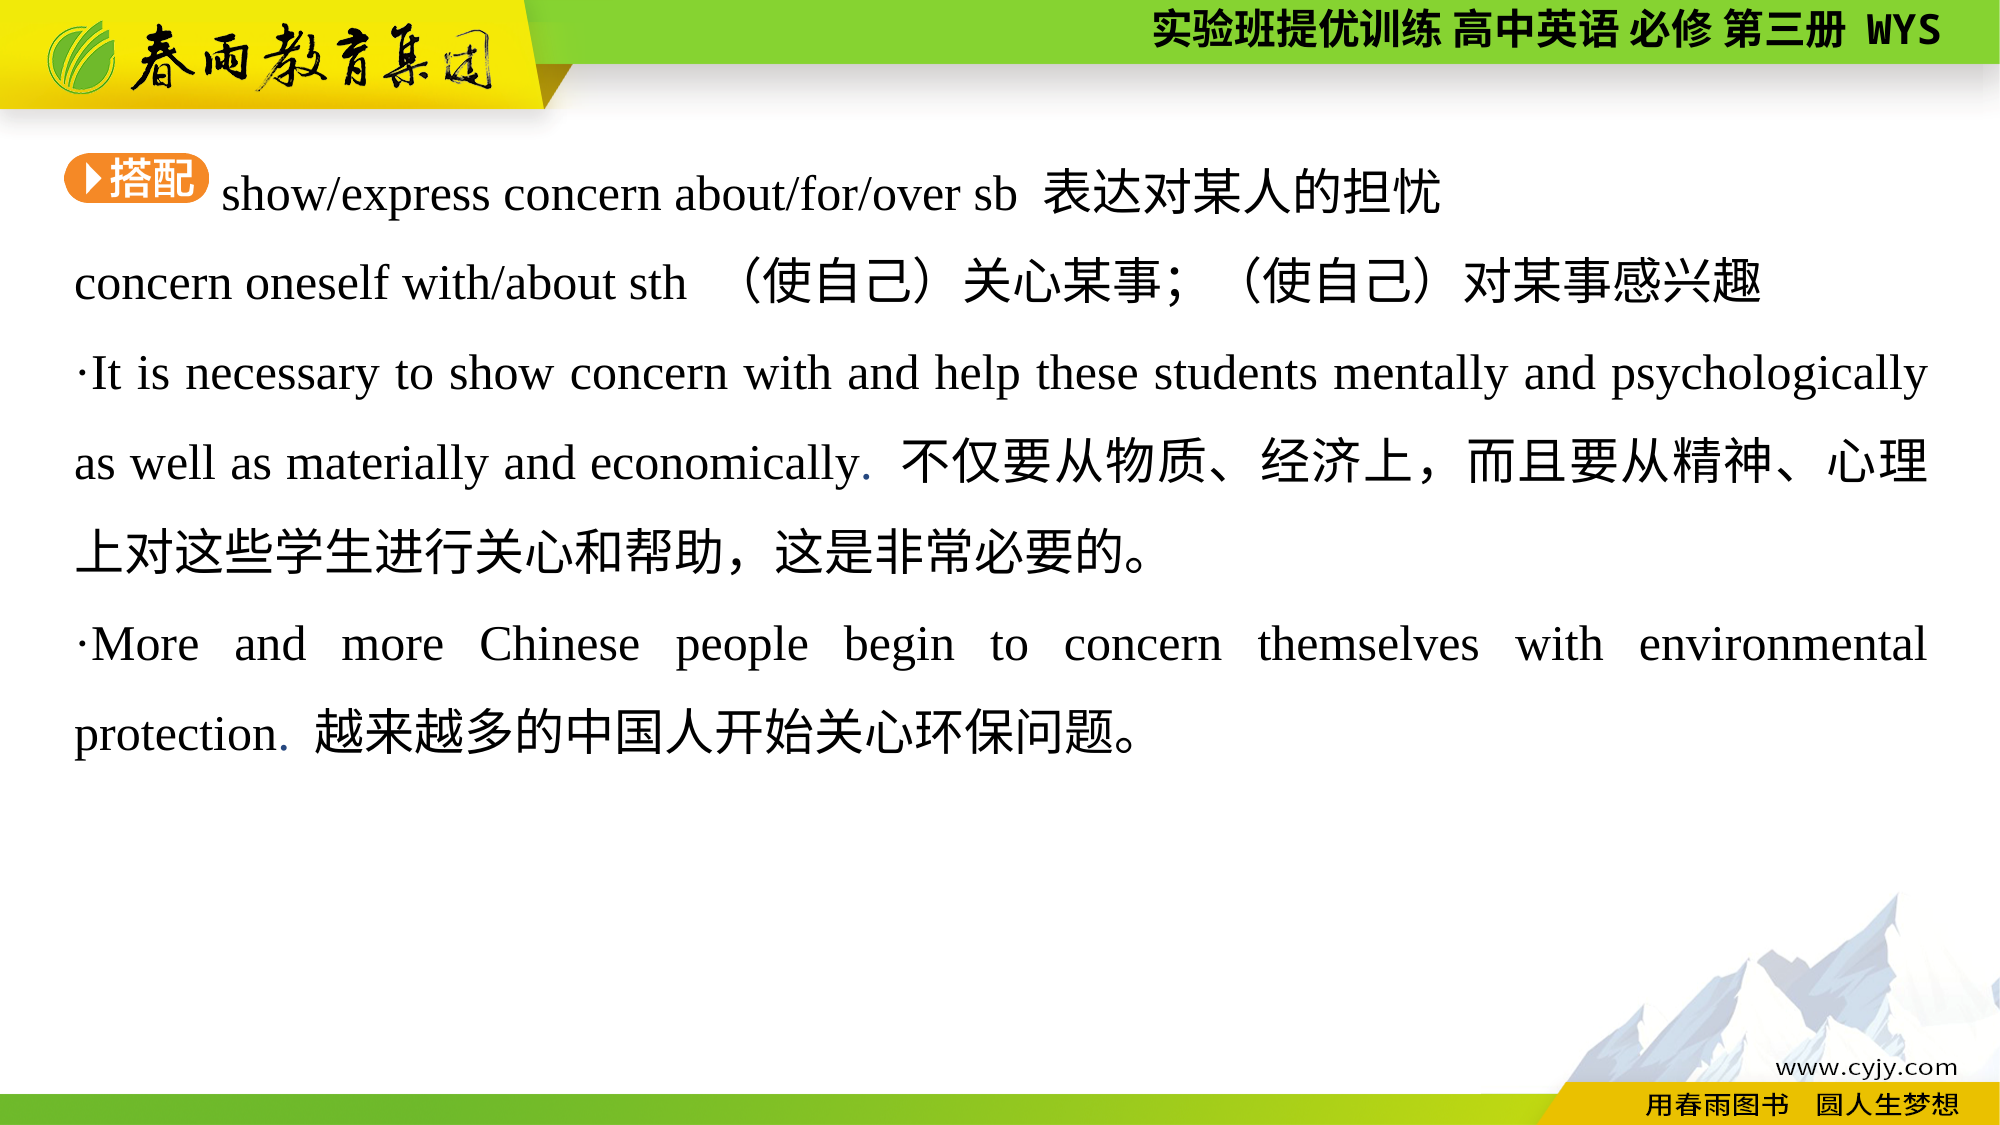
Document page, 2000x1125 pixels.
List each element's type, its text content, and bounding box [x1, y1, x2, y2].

list show/express concern about/for/over sb 表达对某人的担忧 concern oneself with/about sth （使自己）关心某事；（使自己）对某事感兴趣 ·It is necessary to show concern with and help these students mentally and psychologically as well as materially and economically. 不仅要从物质、经济上，而且要从精神、心理上对这些学生进行关心和帮助，这是非常必要的。 ·More and more Chinese people begin to concern themselves with environmental protection. 越来越多的中国人开始关心环保问题。 [59, 122, 1944, 774]
picture [0, 0, 2000, 1125]
